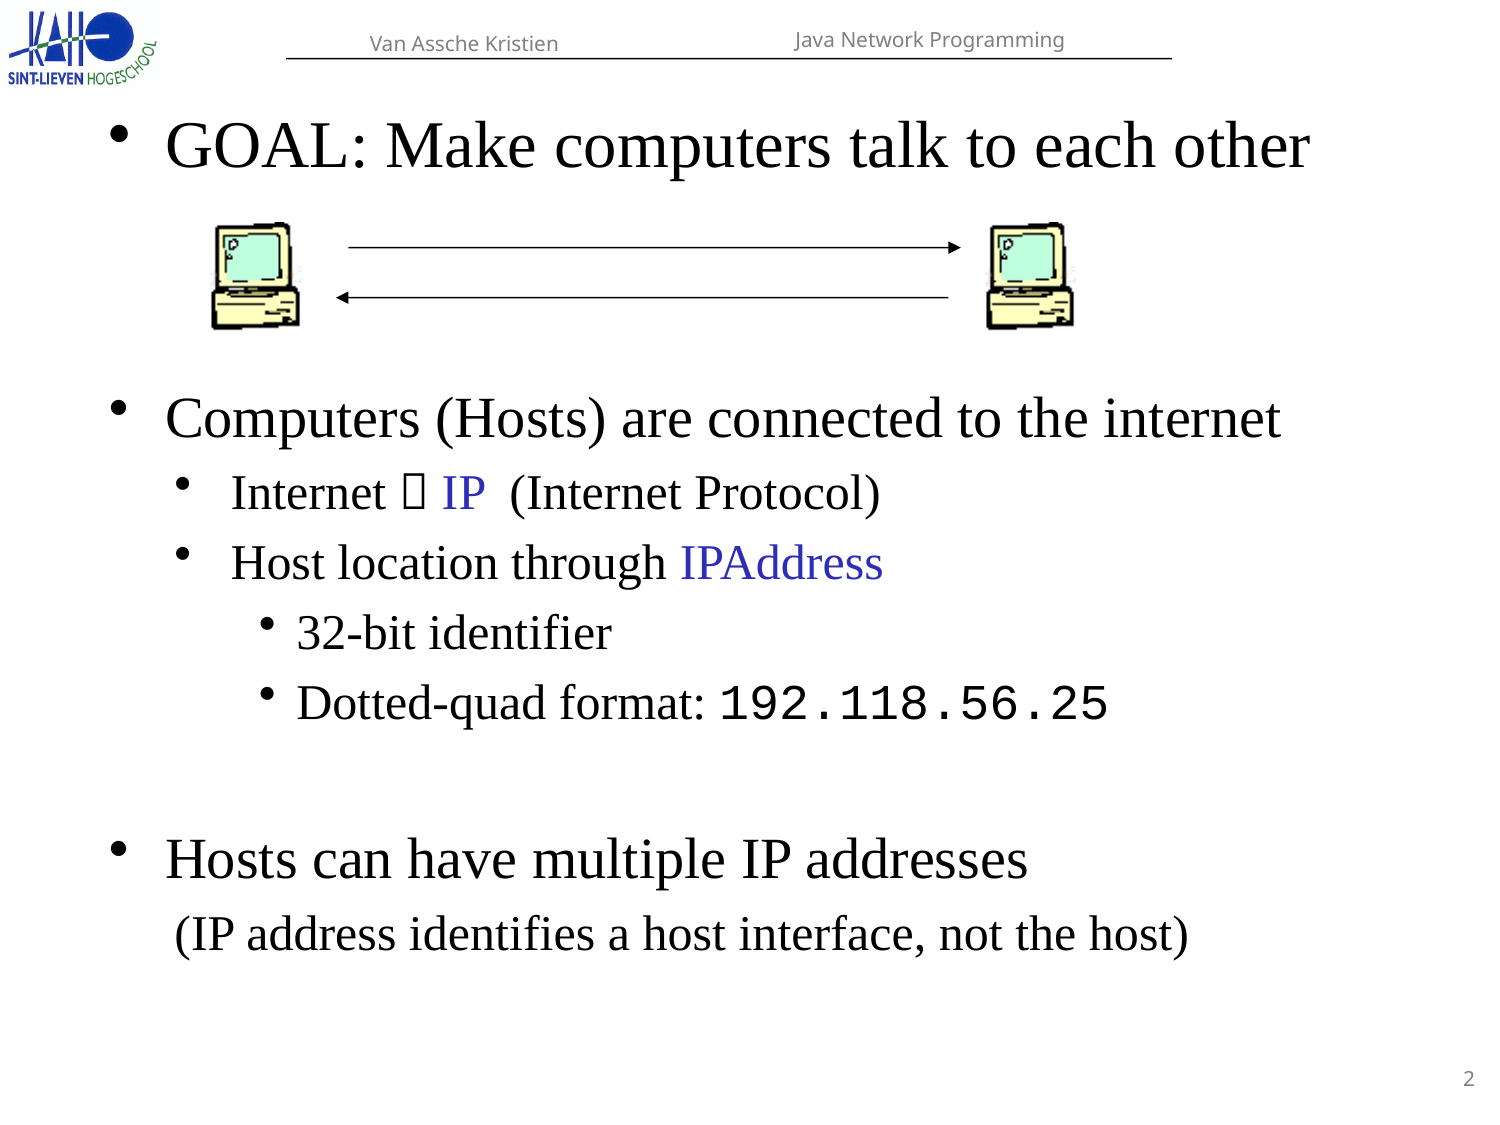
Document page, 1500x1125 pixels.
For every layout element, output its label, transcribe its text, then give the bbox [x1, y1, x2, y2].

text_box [210, 222, 1077, 334]
picture [0, 0, 164, 91]
list GOAL: Make computers talk to each other Computers (Hosts) are connected to the internet Internet  IP (Internet Protocol) Host location through IPAddress 32-bit identifier Dotted-quad format: 192.118.56.25 Hosts can have multiple IP addresses (IP address identifies a host interface, not the host) [93, 93, 1477, 1102]
